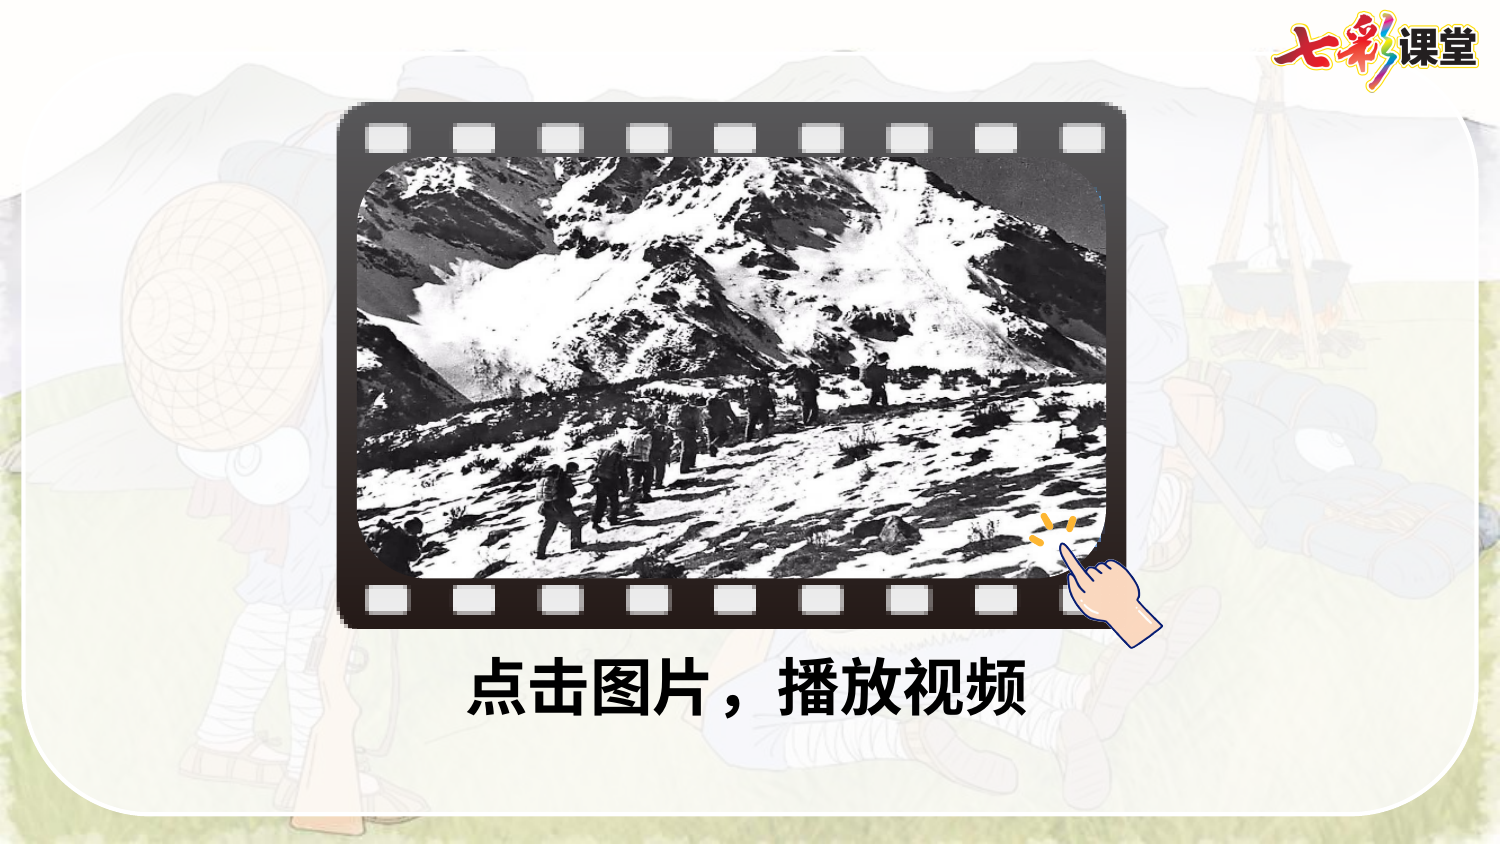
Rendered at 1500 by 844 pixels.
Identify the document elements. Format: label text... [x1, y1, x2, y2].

text_box 点击图片，播放视频 [453, 638, 1046, 729]
picture [0, 0, 1500, 844]
